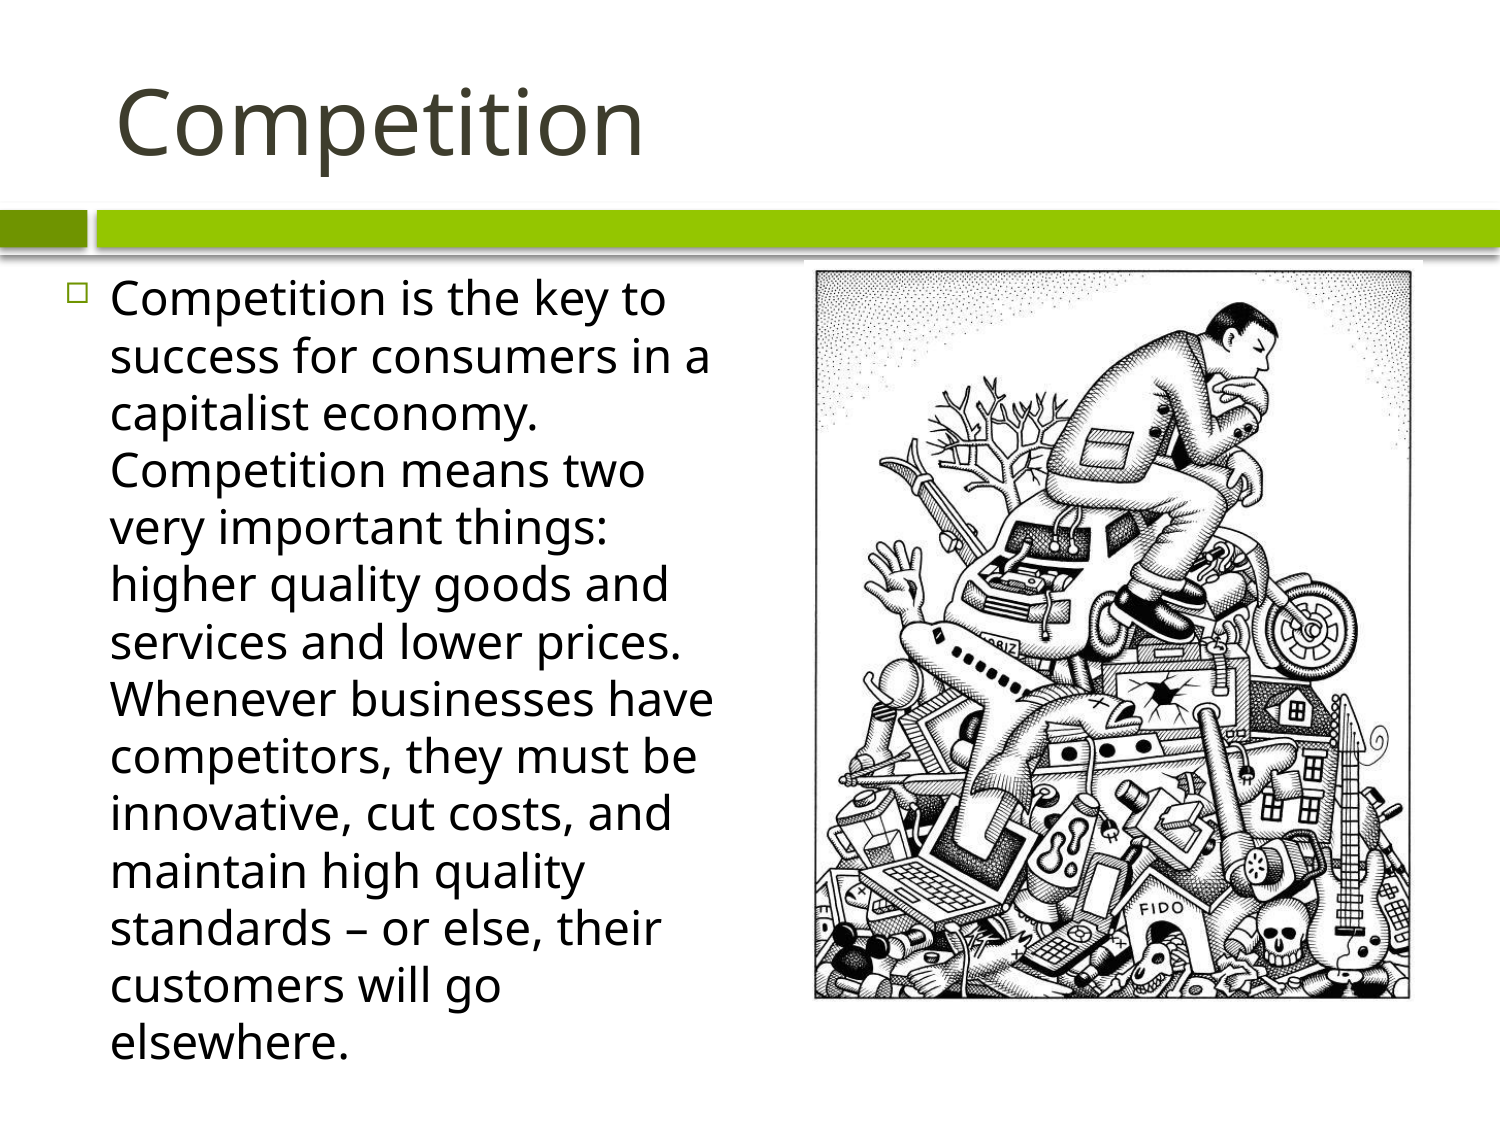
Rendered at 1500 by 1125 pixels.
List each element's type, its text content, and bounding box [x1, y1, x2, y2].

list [804, 260, 1423, 1011]
list Competition is the key to success for consumers in a capitalist economy. Competition means two very important things: higher quality goods and services and lower prices. Whenever businesses have competitors, they must be innovative, cut costs, and maintain high quality standards – or else, their customers will go elsewhere. [50, 260, 738, 1088]
title Competition [99, 37, 1438, 200]
